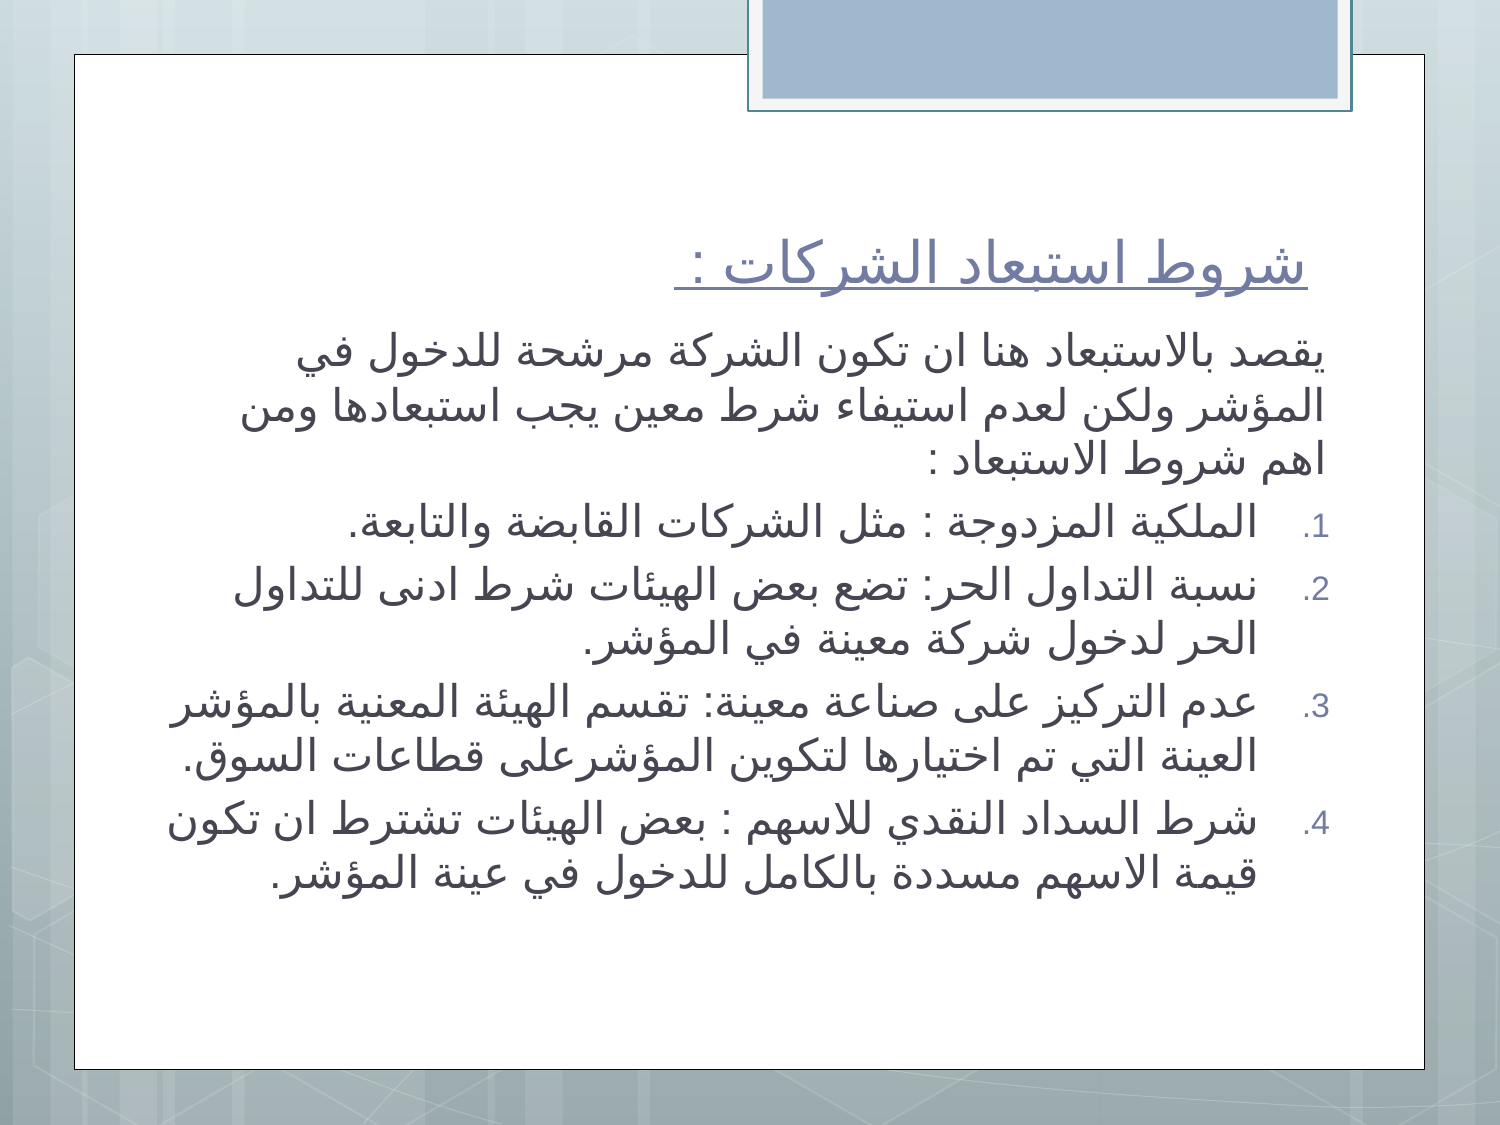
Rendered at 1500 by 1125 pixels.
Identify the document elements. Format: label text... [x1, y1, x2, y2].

title شروط استبعاد الشركات : [171, 168, 1324, 303]
list يقصد بالاستبعاد هنا ان تكون الشركة مرشحة للدخول في المؤشر ولكن لعدم استيفاء شرط معين يجب استبعادها ومن اهم شروط الاستبعاد : الملكية المزدوجة : مثل الشركات القابضة والتابعة. نسبة التداول الحر: تضع بعض الهيئات شرط ادنى للتداول الحر لدخول شركة معينة في المؤشر. عدم التركيز على صناعة معينة: تقسم الهيئة المعنية بالمؤشر العينة التي تم اختيارها لتكوين المؤشرعلى قطاعات السوق. شرط السداد النقدي للاسهم : بعض الهيئات تشترط ان تكون قيمة الاسهم مسددة بالكامل للدخول في عينة المؤشر. [147, 314, 1353, 1000]
